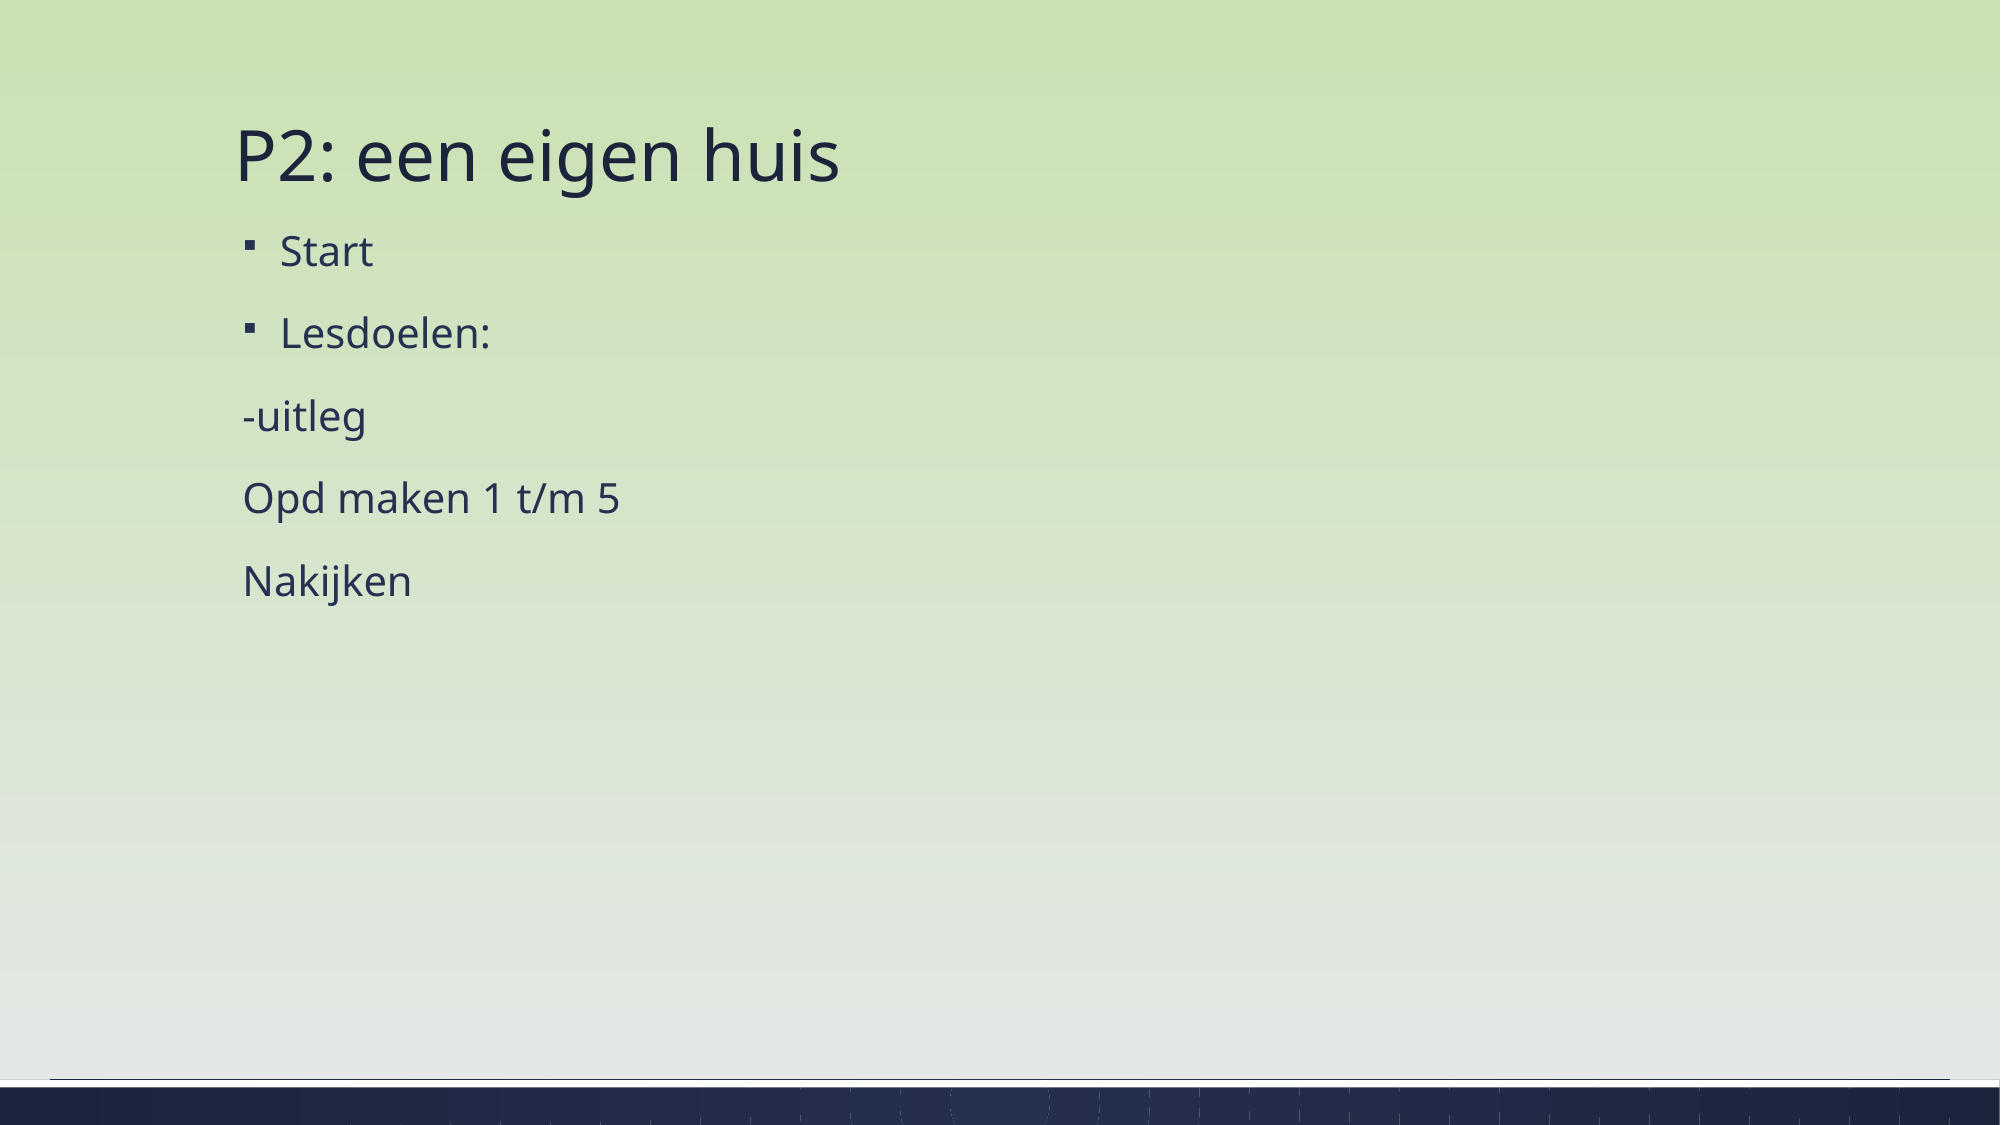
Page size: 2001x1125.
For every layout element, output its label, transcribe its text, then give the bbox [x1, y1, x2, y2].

title P2: een eigen huis [219, 76, 1780, 205]
list Start Lesdoelen: -uitleg Opd maken 1 t/m 5 Nakijken [219, 222, 1780, 990]
